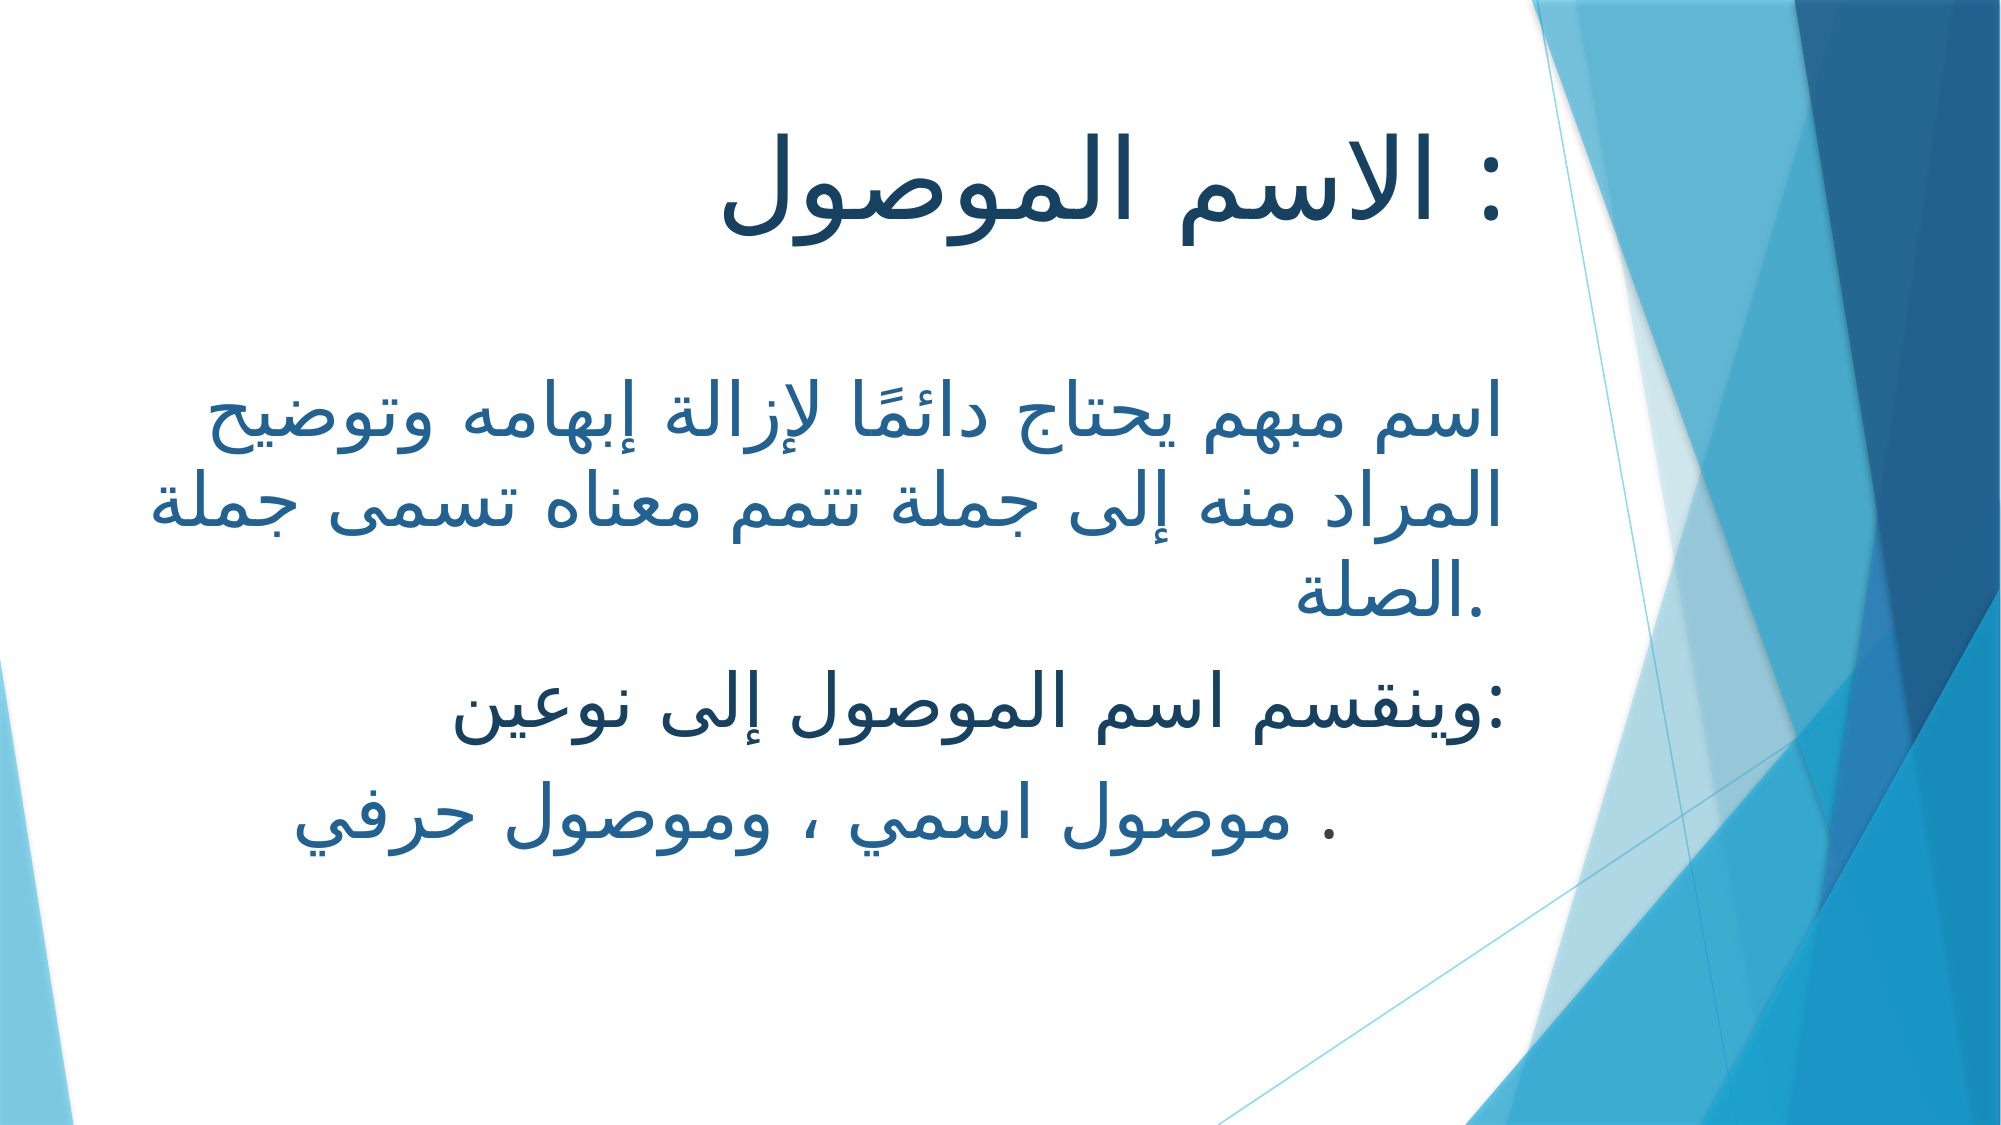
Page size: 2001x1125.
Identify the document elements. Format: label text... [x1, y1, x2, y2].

title الاسم الموصول : [111, 99, 1522, 317]
list اسم مبهم يحتاج دائمًا لإزالة إبهامه وتوضيح المراد منه إلى جملة تتمم معناه تسمى جملة الصلة. وينقسم اسم الموصول إلى نوعين: موصول اسمي ، وموصول حرفي . [111, 354, 1522, 992]
